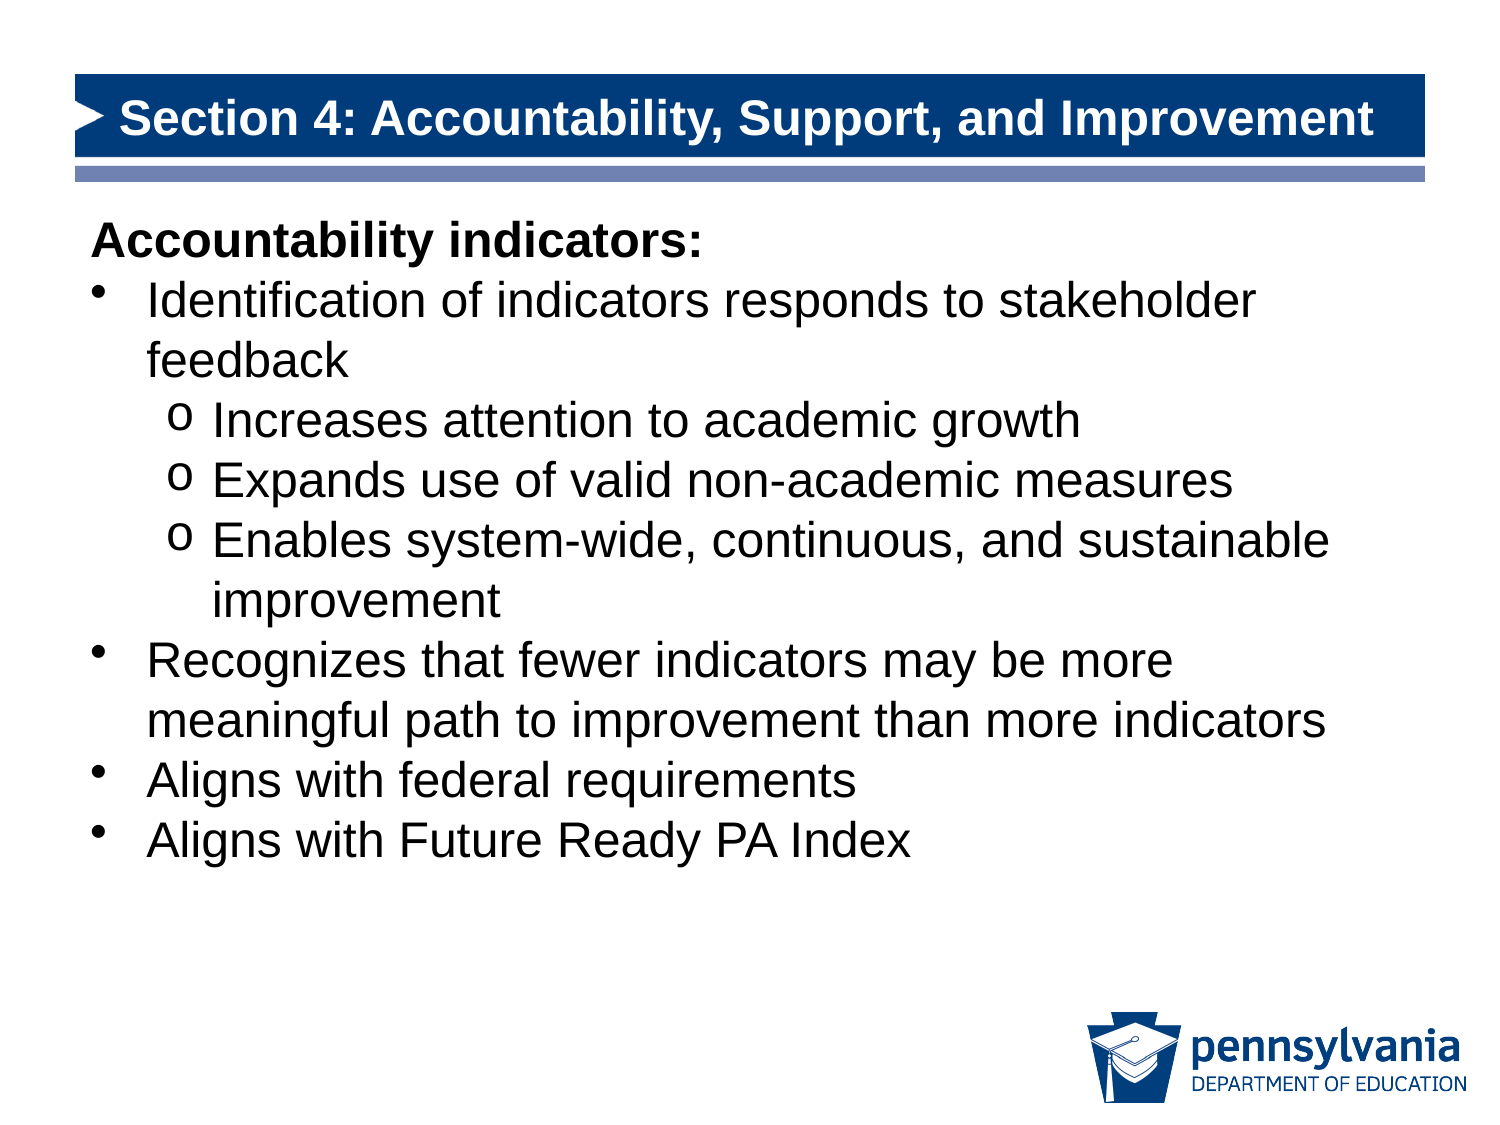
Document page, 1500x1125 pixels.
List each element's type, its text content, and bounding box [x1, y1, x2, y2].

list Accountability indicators: Identification of indicators responds to stakeholder feedback Increases attention to academic growth Expands use of valid non-academic measures Enables system-wide, continuous, and sustainable improvement Recognizes that fewer indicators may be more meaningful path to improvement than more indicators Aligns with federal requirements Aligns with Future Ready PA Index [75, 200, 1425, 1013]
picture [74, 74, 1426, 182]
picture [1087, 1012, 1466, 1103]
